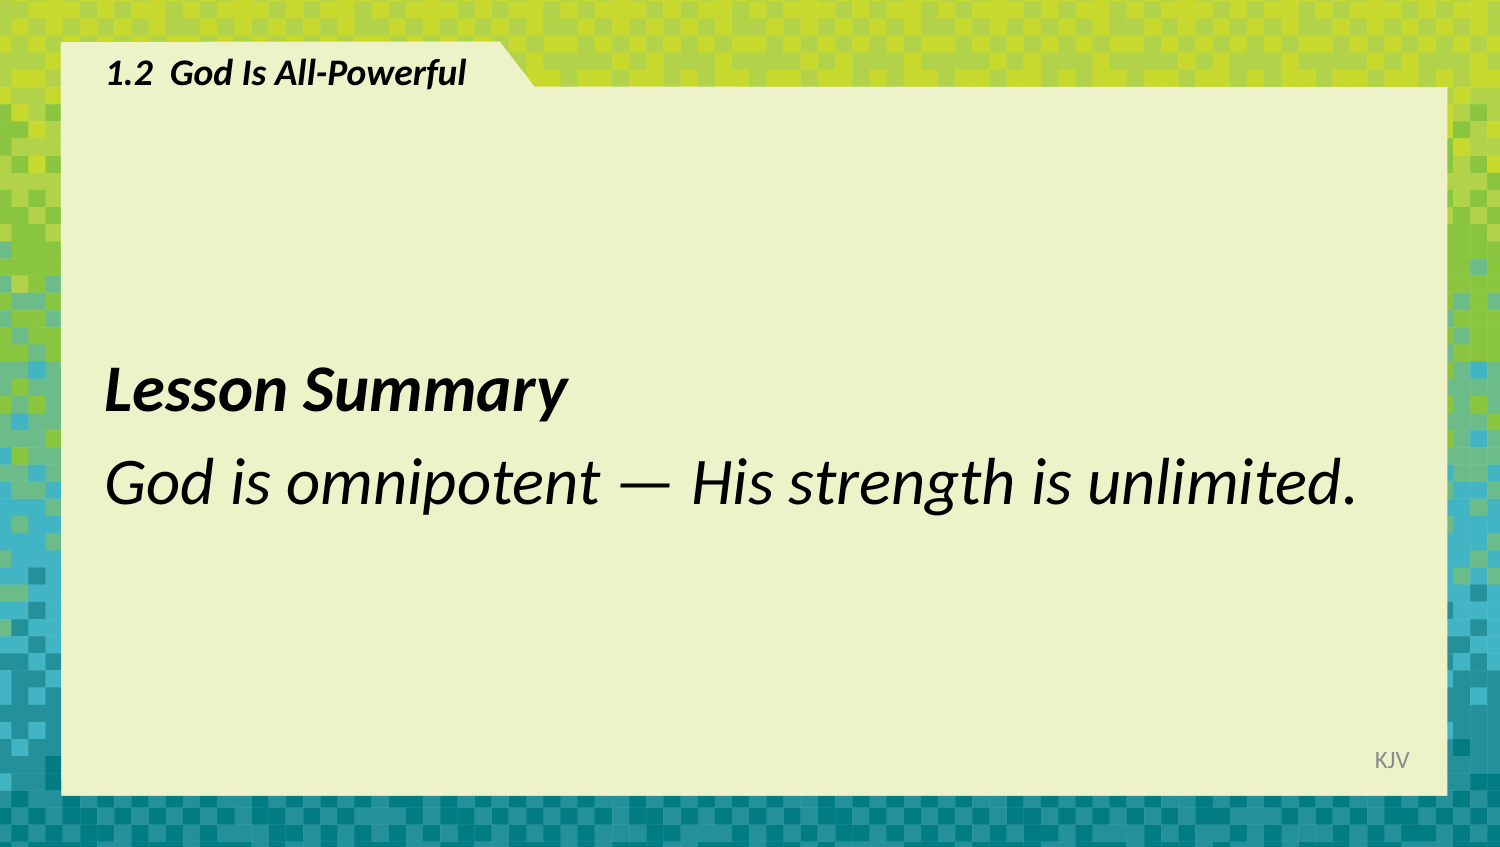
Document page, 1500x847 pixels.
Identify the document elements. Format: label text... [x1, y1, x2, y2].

footer KJV [950, 736, 1425, 782]
list Lesson Summary God is omnipotent — His strength is unlimited. [89, 141, 1403, 722]
picture [0, 0, 1500, 847]
title 1.2 God Is All-Powerful [89, 33, 1420, 108]
